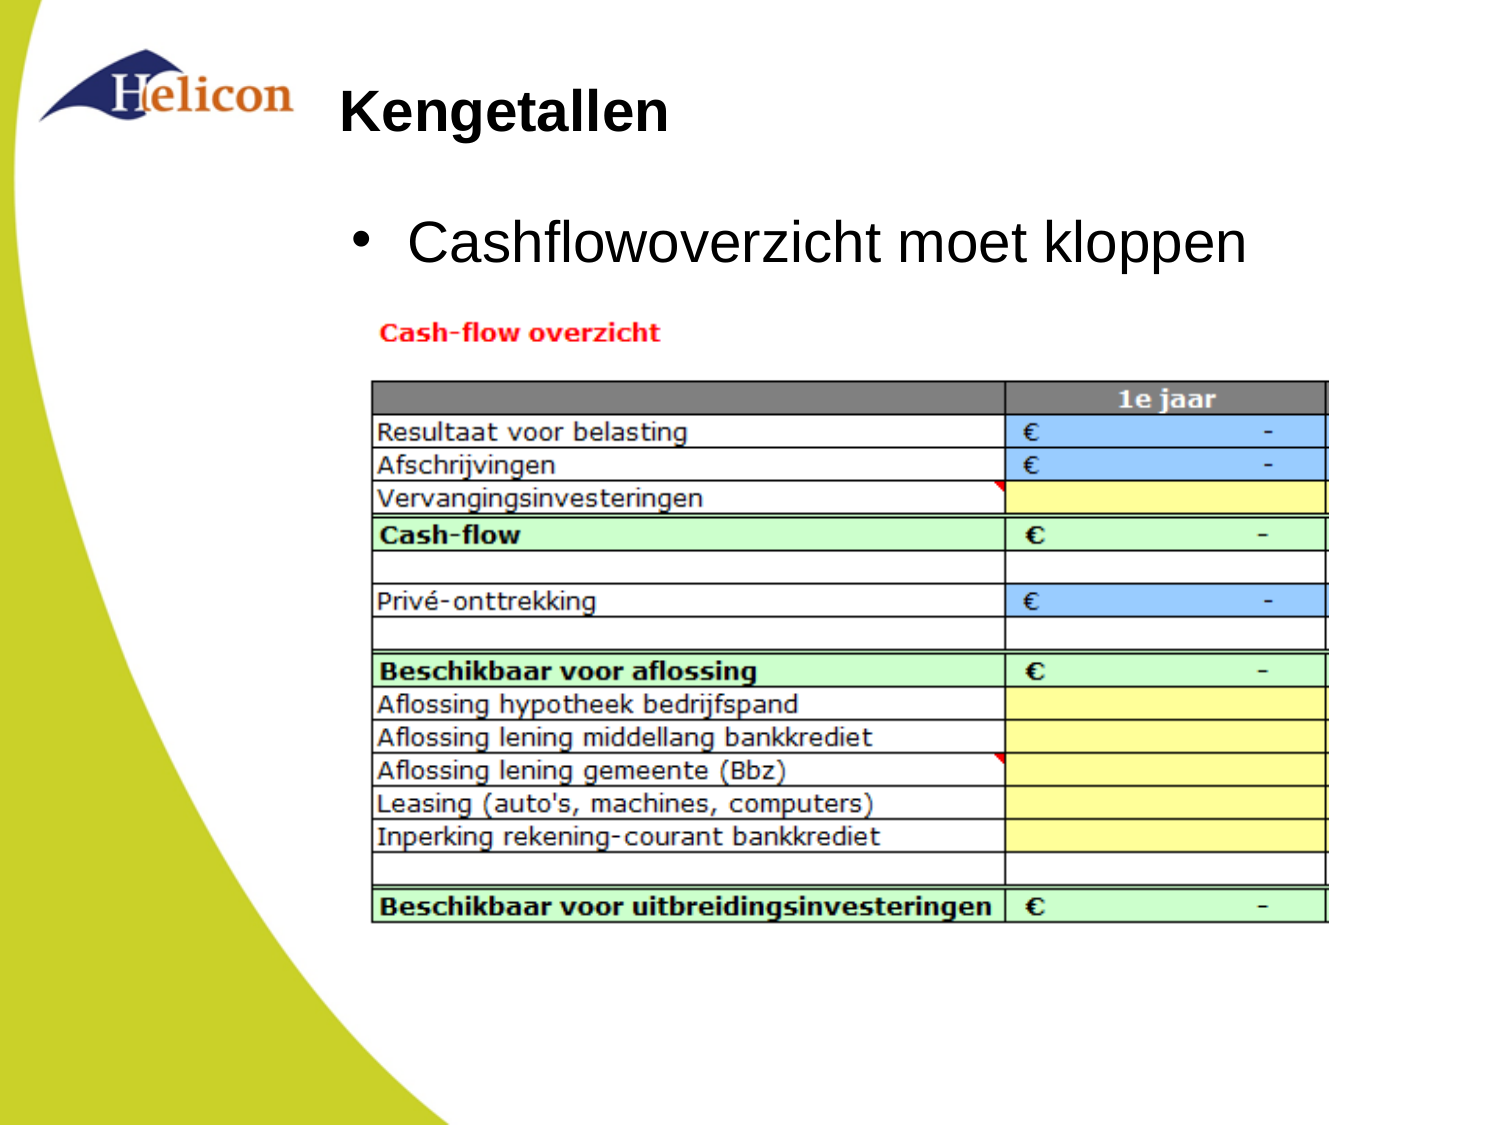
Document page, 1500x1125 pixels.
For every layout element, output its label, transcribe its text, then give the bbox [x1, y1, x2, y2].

picture [0, 0, 1500, 1125]
list Cashflowoverzicht moet kloppen [336, 196, 1425, 1005]
title Kengetallen [324, 54, 1415, 161]
